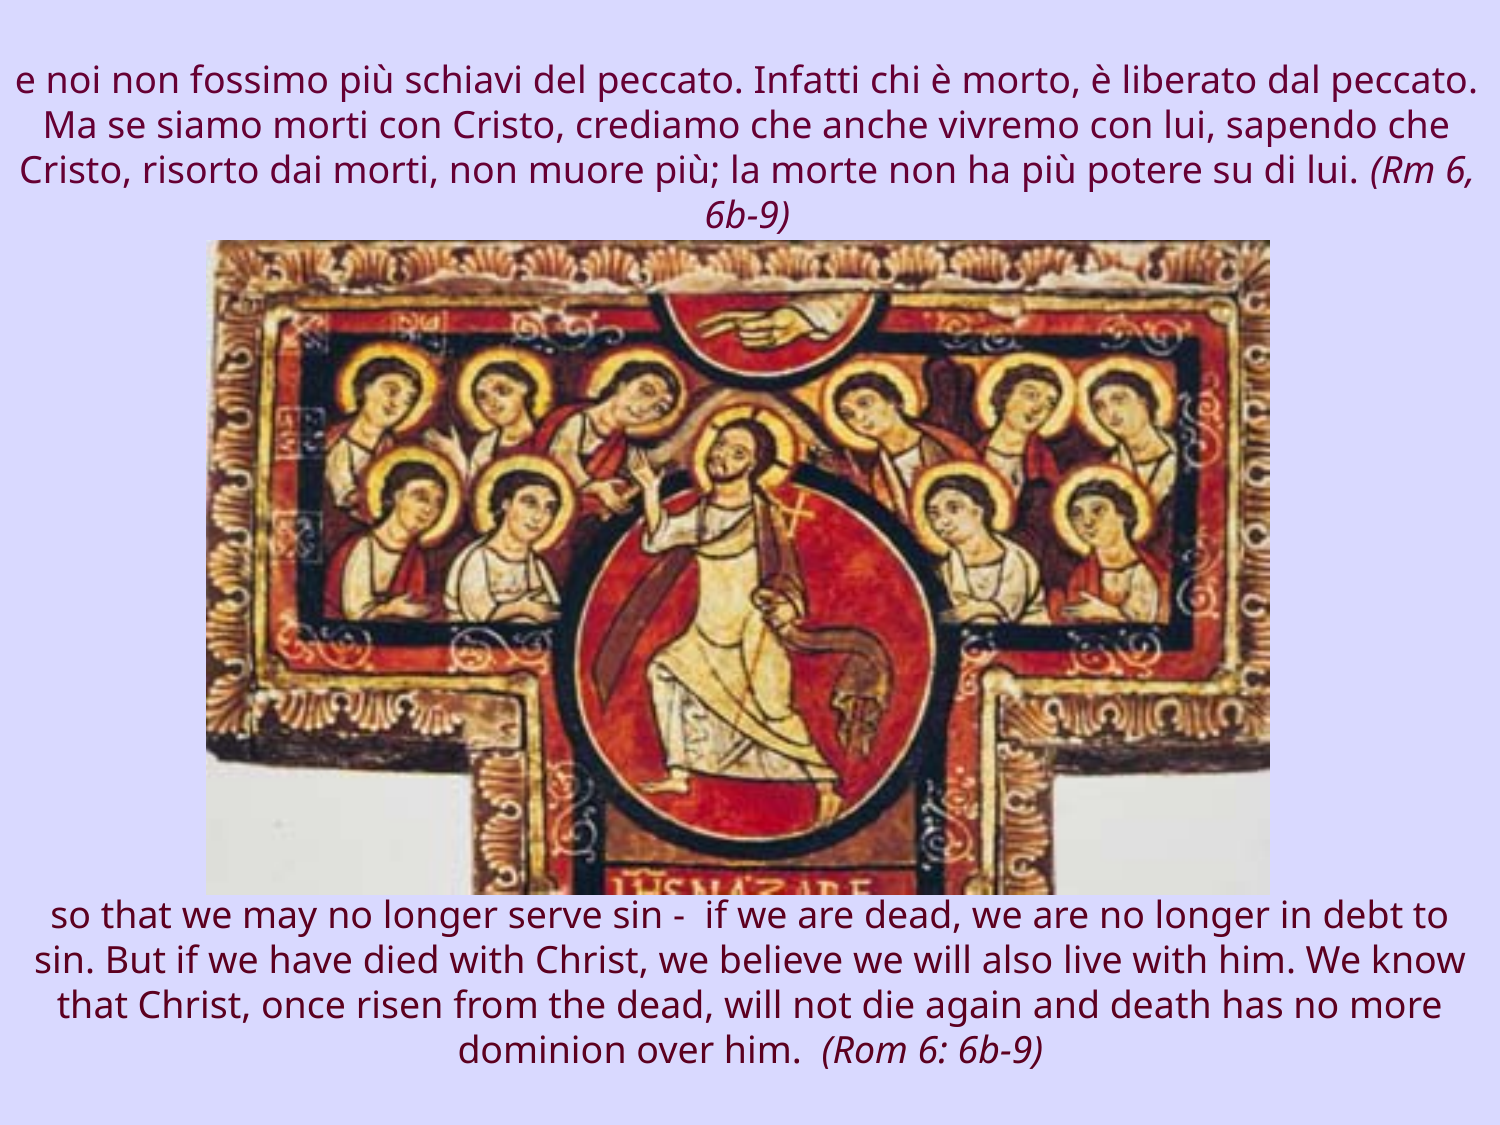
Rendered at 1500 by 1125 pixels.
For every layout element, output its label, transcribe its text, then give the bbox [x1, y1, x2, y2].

title e noi non fossimo più schiavi del peccato. Infatti chi è morto, è liberato dal peccato. Ma se siamo morti con Cristo, crediamo che anche vivremo con lui, sapendo che Cristo, risorto dai morti, non muore più; la morte non ha più potere su di lui. (Rm 6, 6b-9) [0, 52, 1498, 240]
picture [206, 240, 1270, 895]
text_box so that we may no longer serve sin - if we are dead, we are no longer in debt to sin. But if we have died with Christ, we believe we will also live with him. We know that Christ, once risen from the dead, will not die again and death has no more dominion over him. (Rom 6: 6b-9) [1, 884, 1500, 1079]
